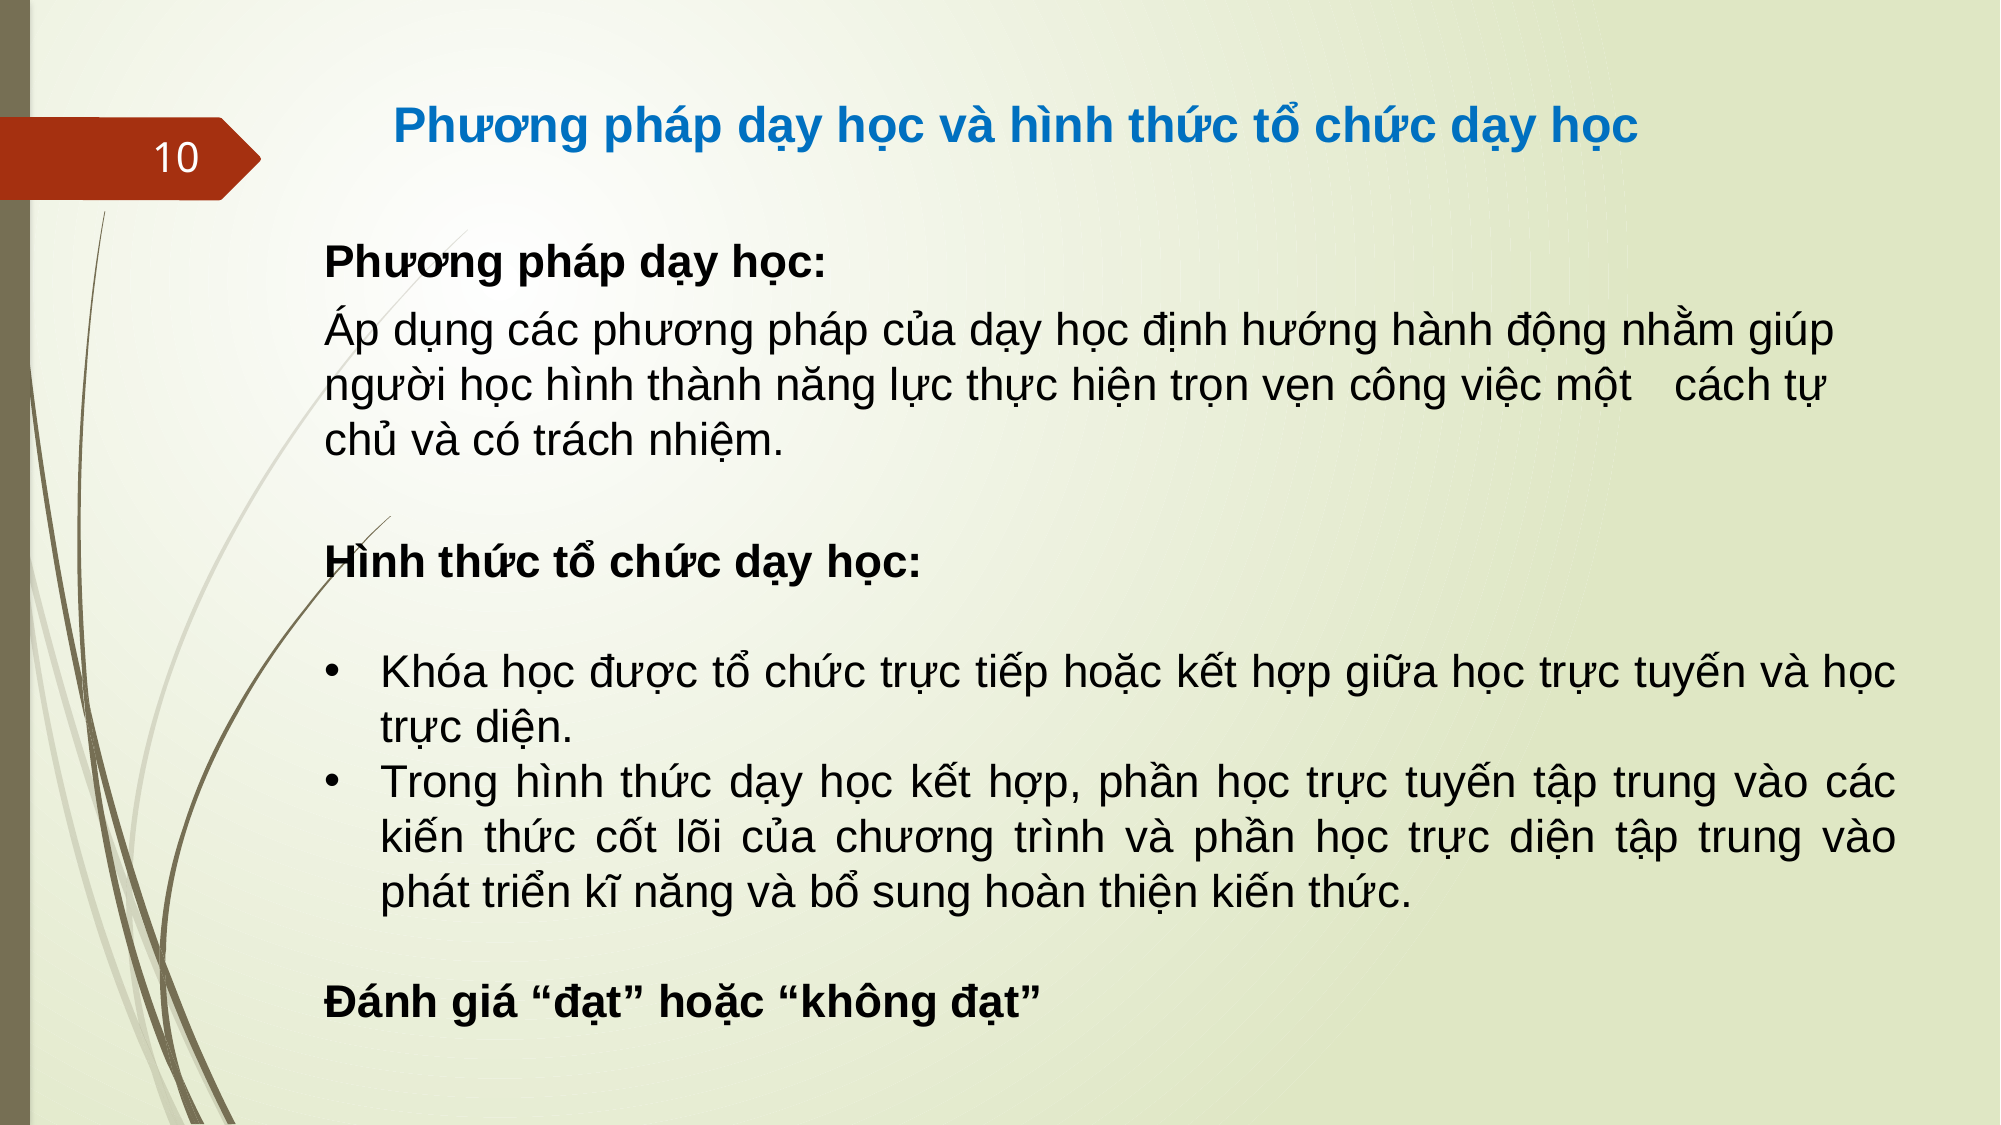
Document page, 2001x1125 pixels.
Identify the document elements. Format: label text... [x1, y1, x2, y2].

slide_number 10 [87, 129, 216, 190]
text_box Phương pháp dạy học và hình thức tổ chức dạy học Phương pháp dạy học: Áp dụng các phương pháp của dạy học định hướng hành động nhằm giúp người học hình thành năng lực thực hiện trọn vẹn công việc một cách tự chủ và có trách nhiệm. Hình thức tổ chức dạy học: Khóa học được tổ chức trực tiếp hoặc kết hợp giữa học trực tuyến và học trực diện. Trong hình thức dạy học kết hợp, phần học trực tuyến tập trung vào các kiến thức cốt lõi của chương trình và phần học trực diện tập trung vào phát triển kĩ năng và bổ sung hoàn thiện kiến thức. Đánh giá “đạt” hoặc “không đạt” [309, 29, 1913, 1090]
